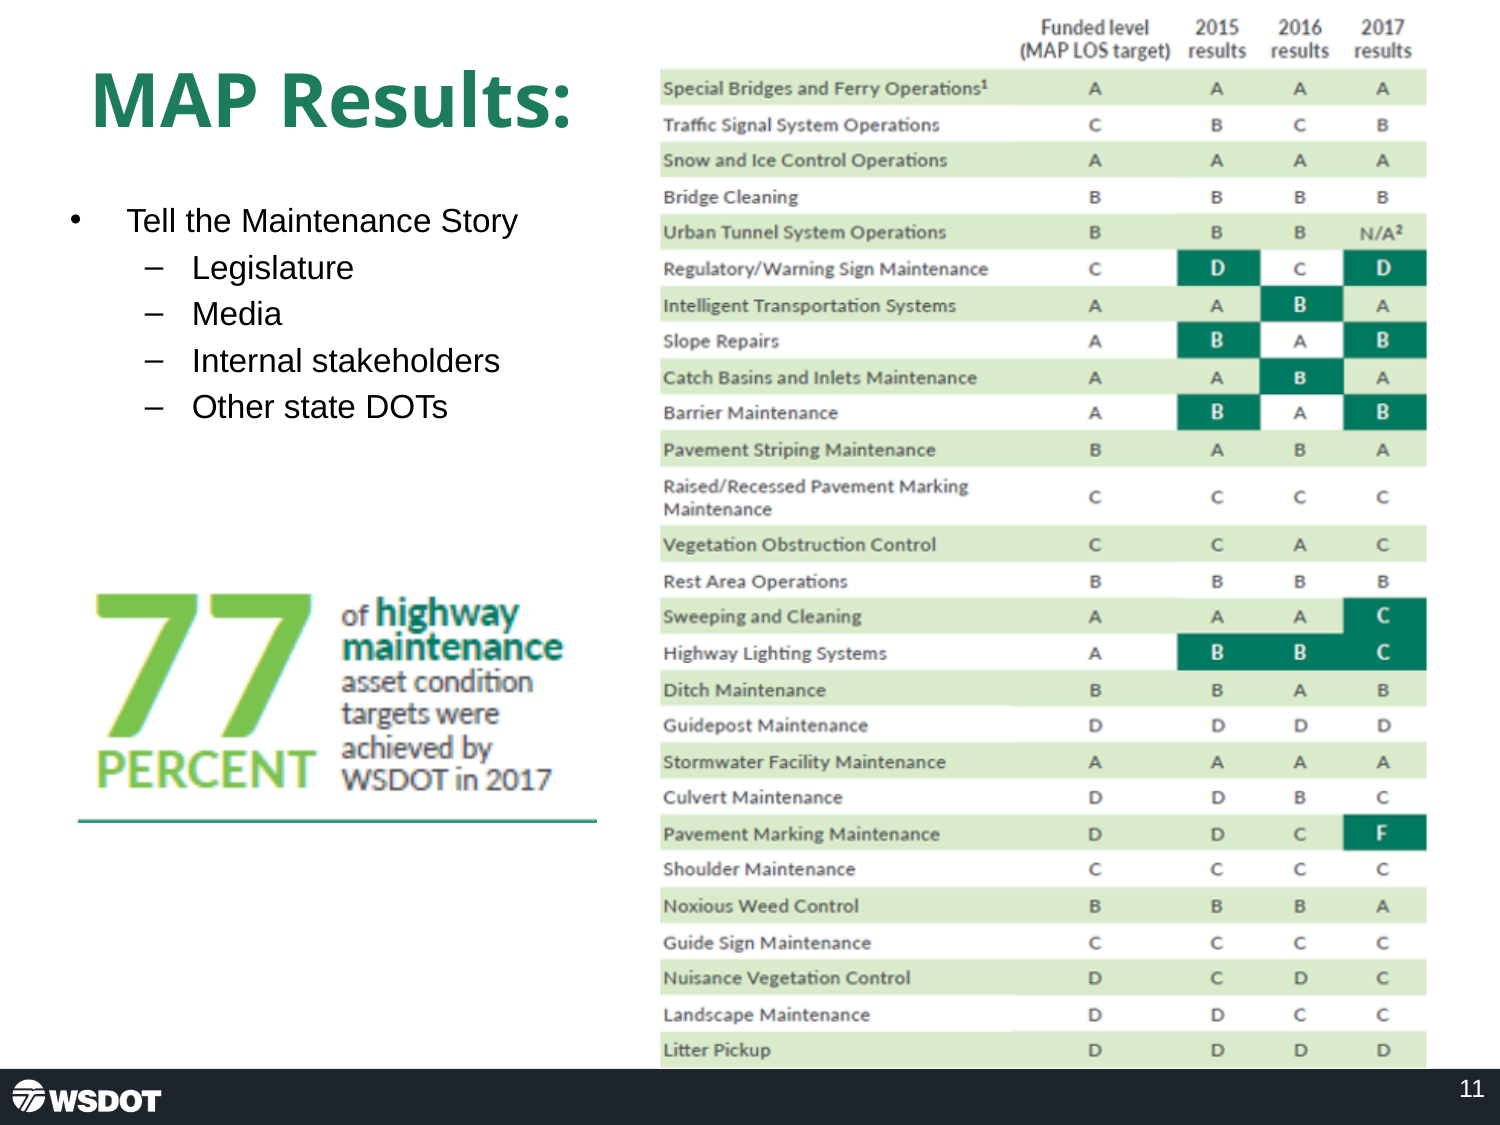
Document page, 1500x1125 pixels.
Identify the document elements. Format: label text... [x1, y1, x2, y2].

title MAP Results: [75, 45, 654, 153]
list Tell the Maintenance Story Legislature Media Internal stakeholders Other state DOTs [55, 191, 654, 936]
picture [0, 0, 1500, 1125]
slide_number 11 [1149, 1065, 1500, 1125]
